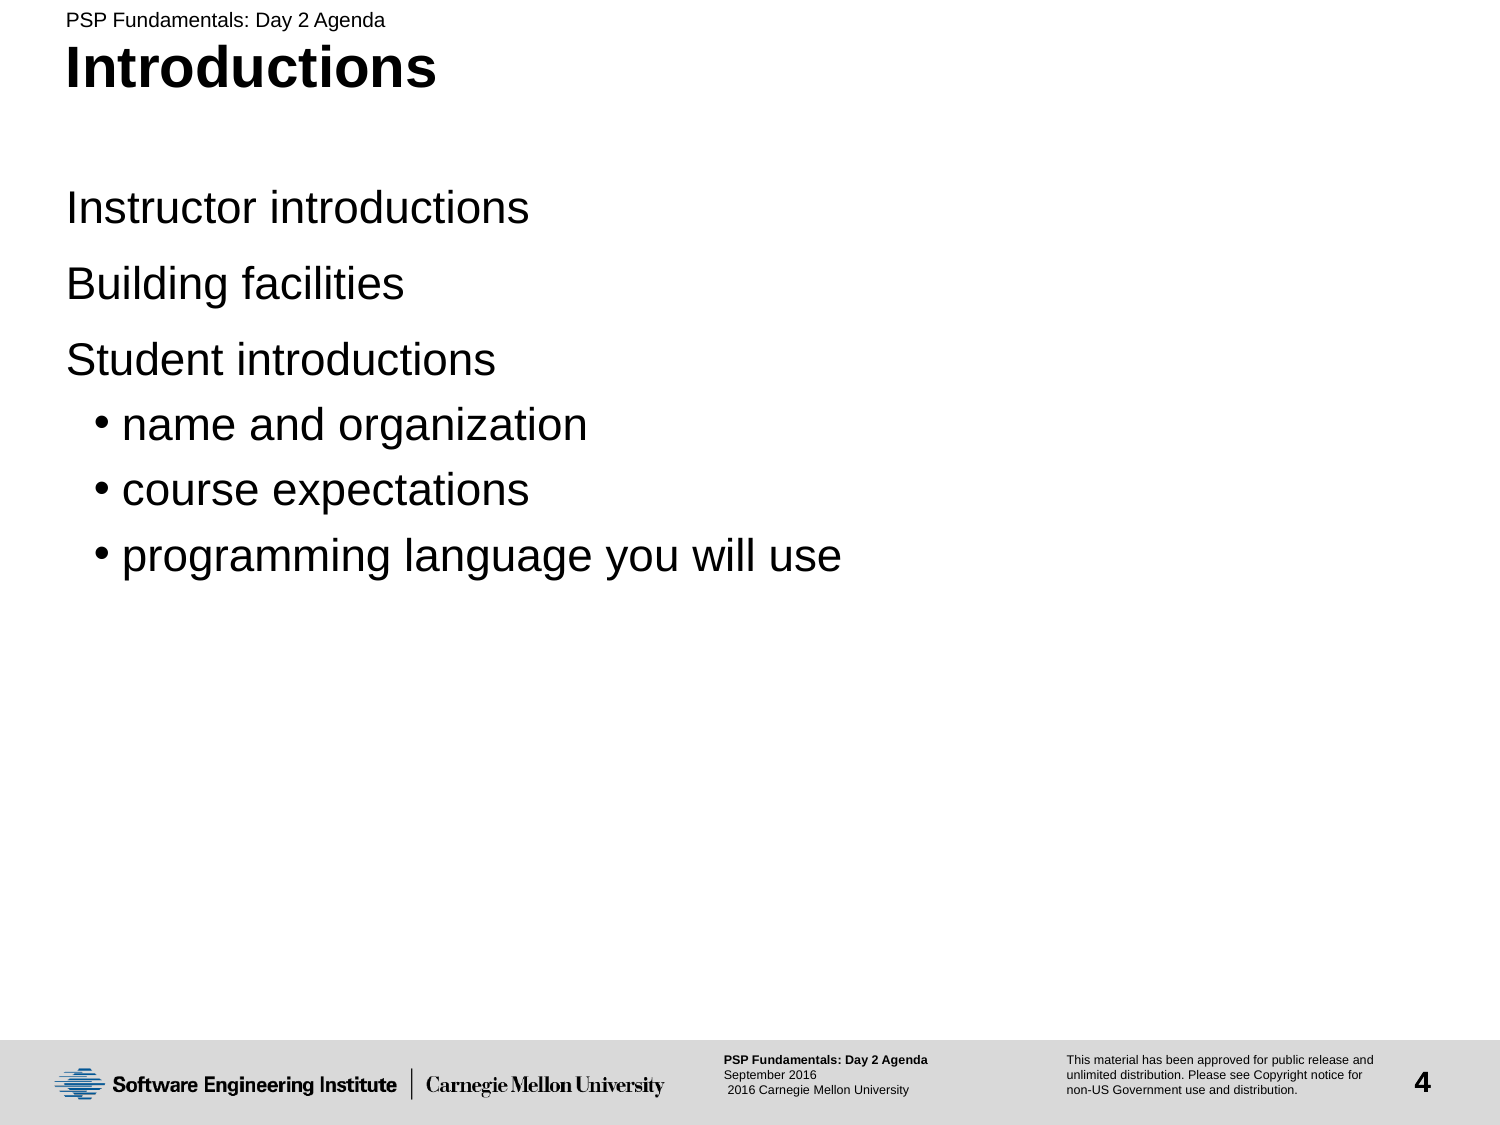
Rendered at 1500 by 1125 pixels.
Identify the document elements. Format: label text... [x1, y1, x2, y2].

list Instructor introductions Building facilities Student introductions name and organization course expectations programming language you will use [65, 177, 1431, 1000]
title Introductions [65, 37, 1430, 148]
picture [46, 1061, 673, 1104]
